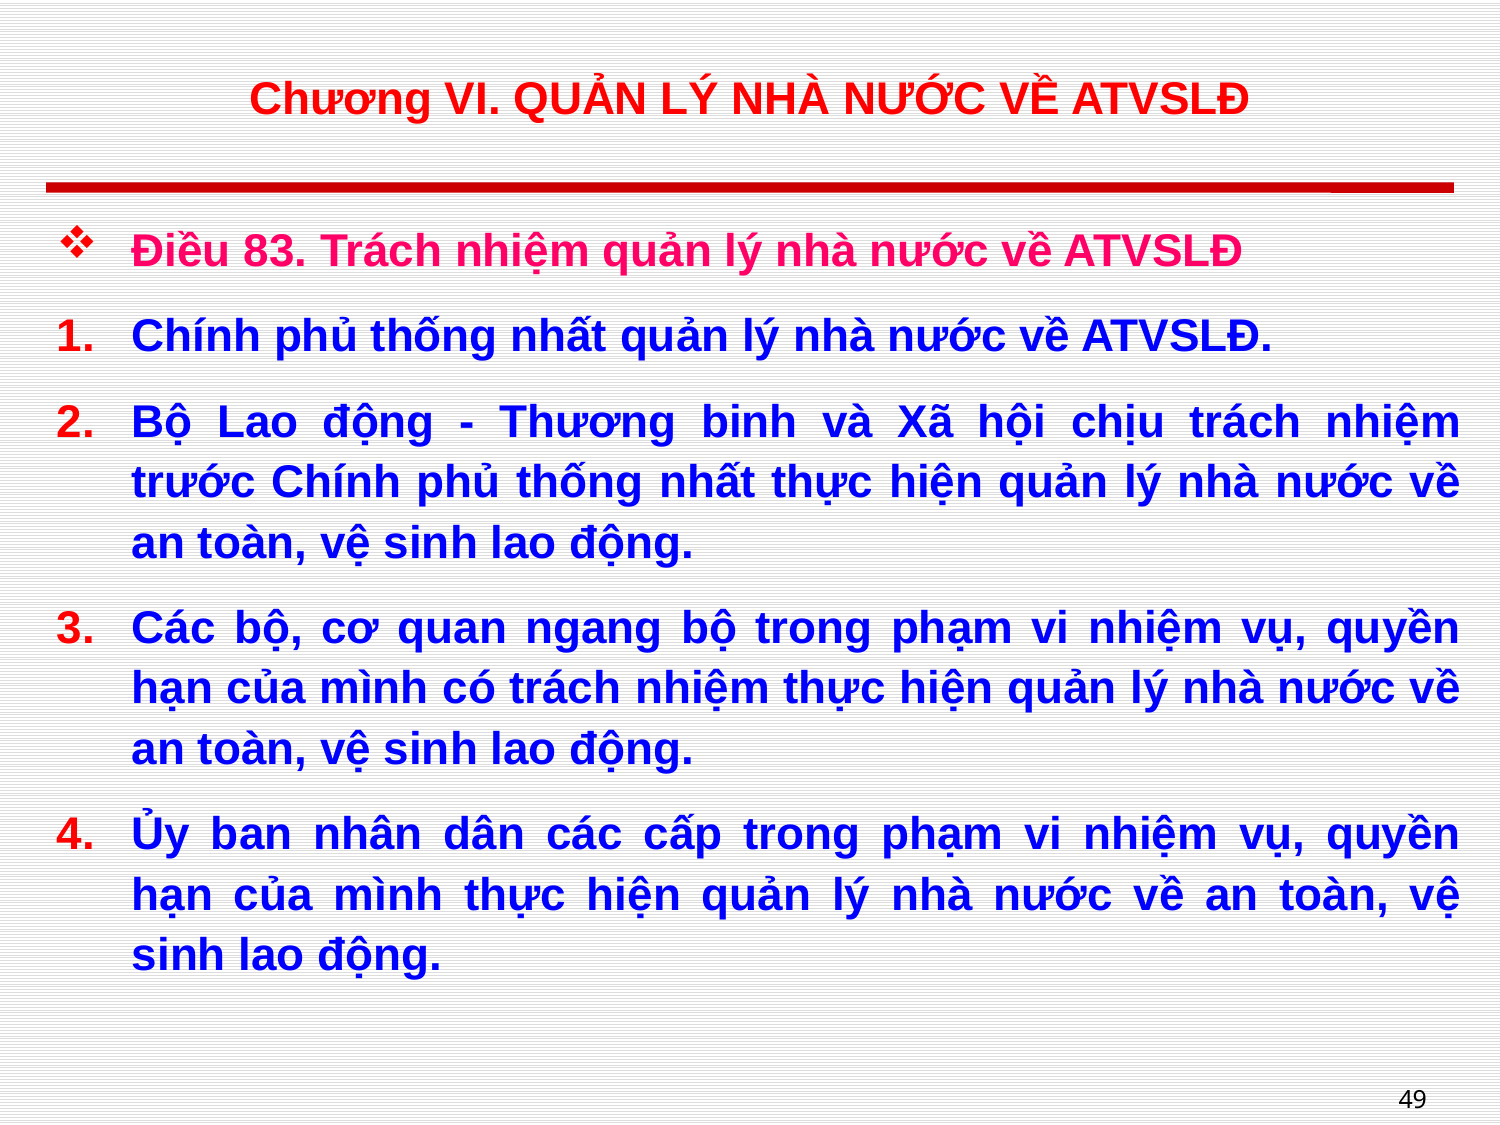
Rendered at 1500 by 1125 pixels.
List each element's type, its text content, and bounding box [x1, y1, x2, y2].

title Chương VI. QUẢN LÝ NHÀ NƯỚC VỀ ATVSLĐ [38, 24, 1463, 163]
text_box Điều 83. Trách nhiệm quản lý nhà nước về ATVSLĐ Chính phủ thống nhất quản lý nhà nước về ATVSLĐ. Bộ Lao động - Thương binh và Xã hội chịu trách nhiệm trước Chính phủ thống nhất thực hiện quản lý nhà nước về an toàn, vệ sinh lao động. Các bộ, cơ quan ngang bộ trong phạm vi nhiệm vụ, quyền hạn của mình có trách nhiệm thực hiện quản lý nhà nước về an toàn, vệ sinh lao động. Ủy ban nhân dân các cấp trong phạm vi nhiệm vụ, quyền hạn của mình thực hiện quản lý nhà nước về an toàn, vệ sinh lao động. [23, 199, 1477, 1088]
